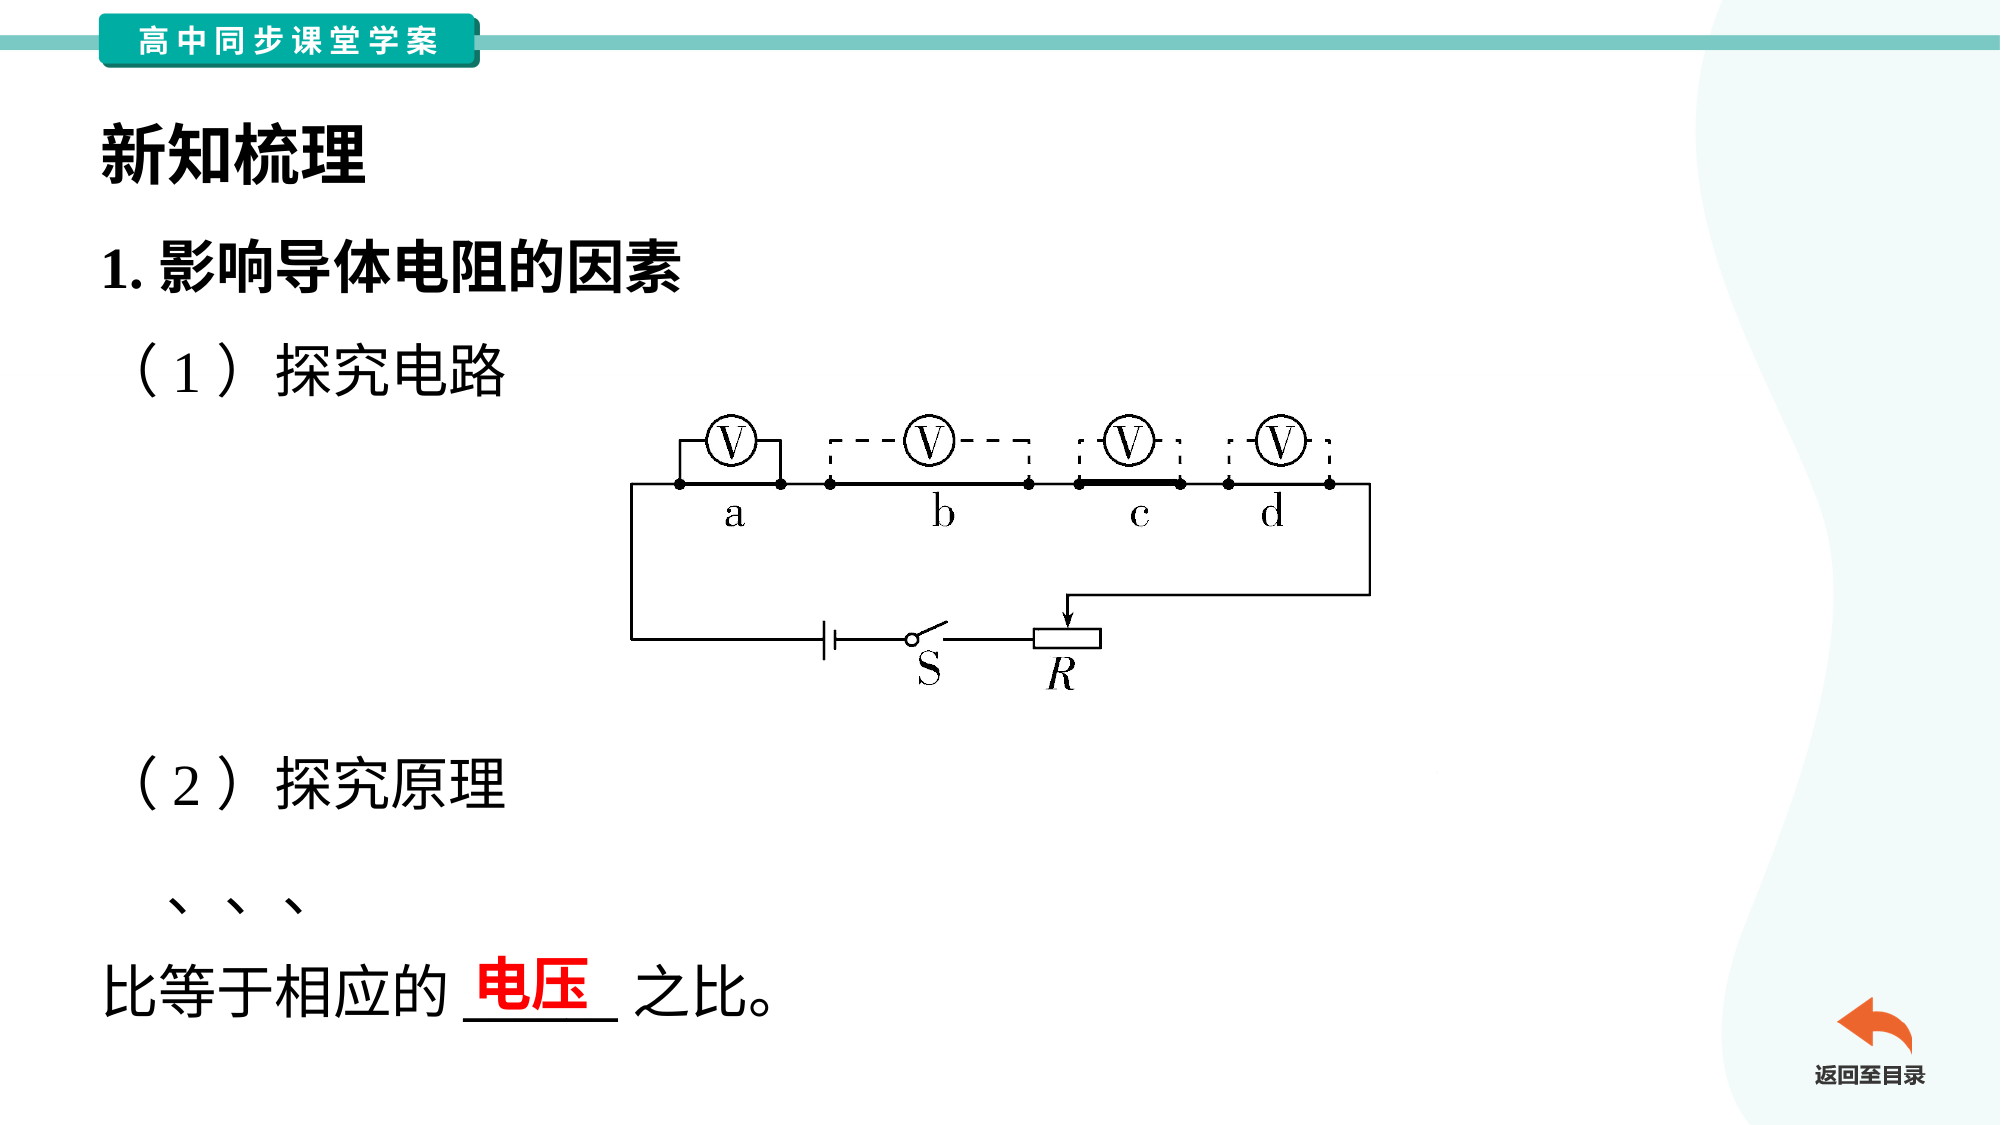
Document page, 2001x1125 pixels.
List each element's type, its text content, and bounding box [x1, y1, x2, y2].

text_box 1.影响导体电阻的因素 （1）探究电路 [100, 193, 1899, 394]
text_box 电压 [452, 914, 612, 1006]
picture [0, 0, 2000, 1125]
text_box 新知梳理 [100, 76, 1899, 193]
